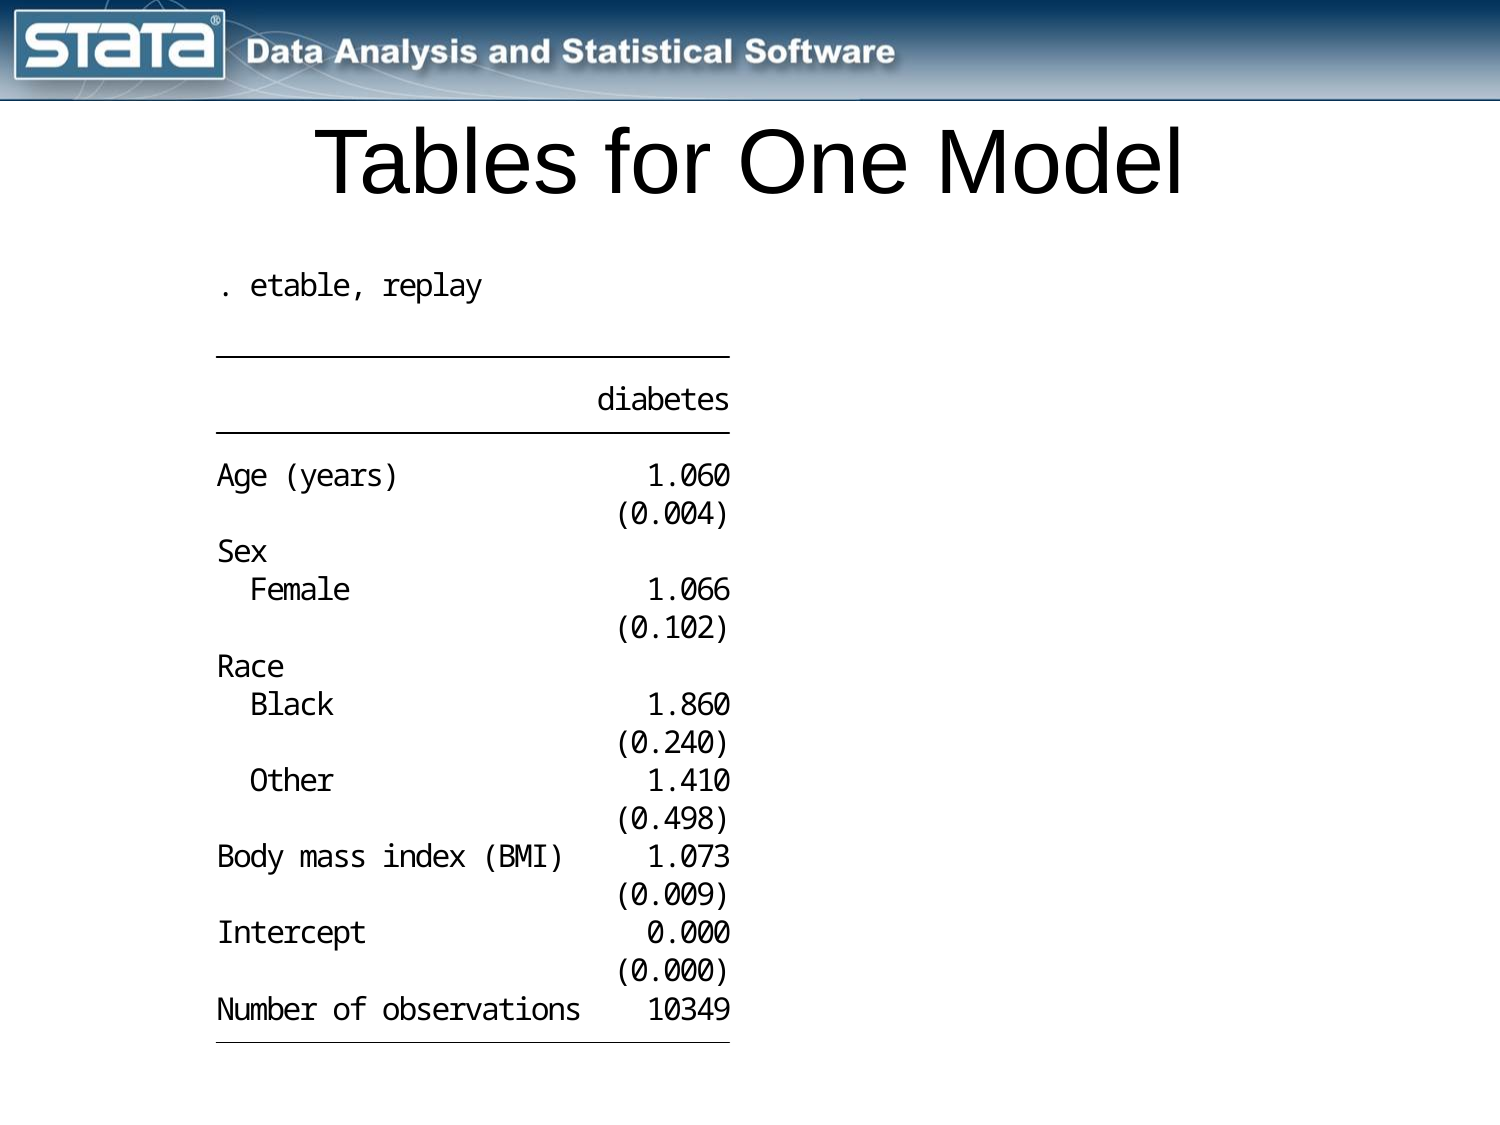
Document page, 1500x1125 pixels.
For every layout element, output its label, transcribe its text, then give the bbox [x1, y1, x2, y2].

picture [199, 262, 781, 1063]
title Tables for One Model [0, 108, 1500, 213]
picture [0, 0, 1500, 102]
